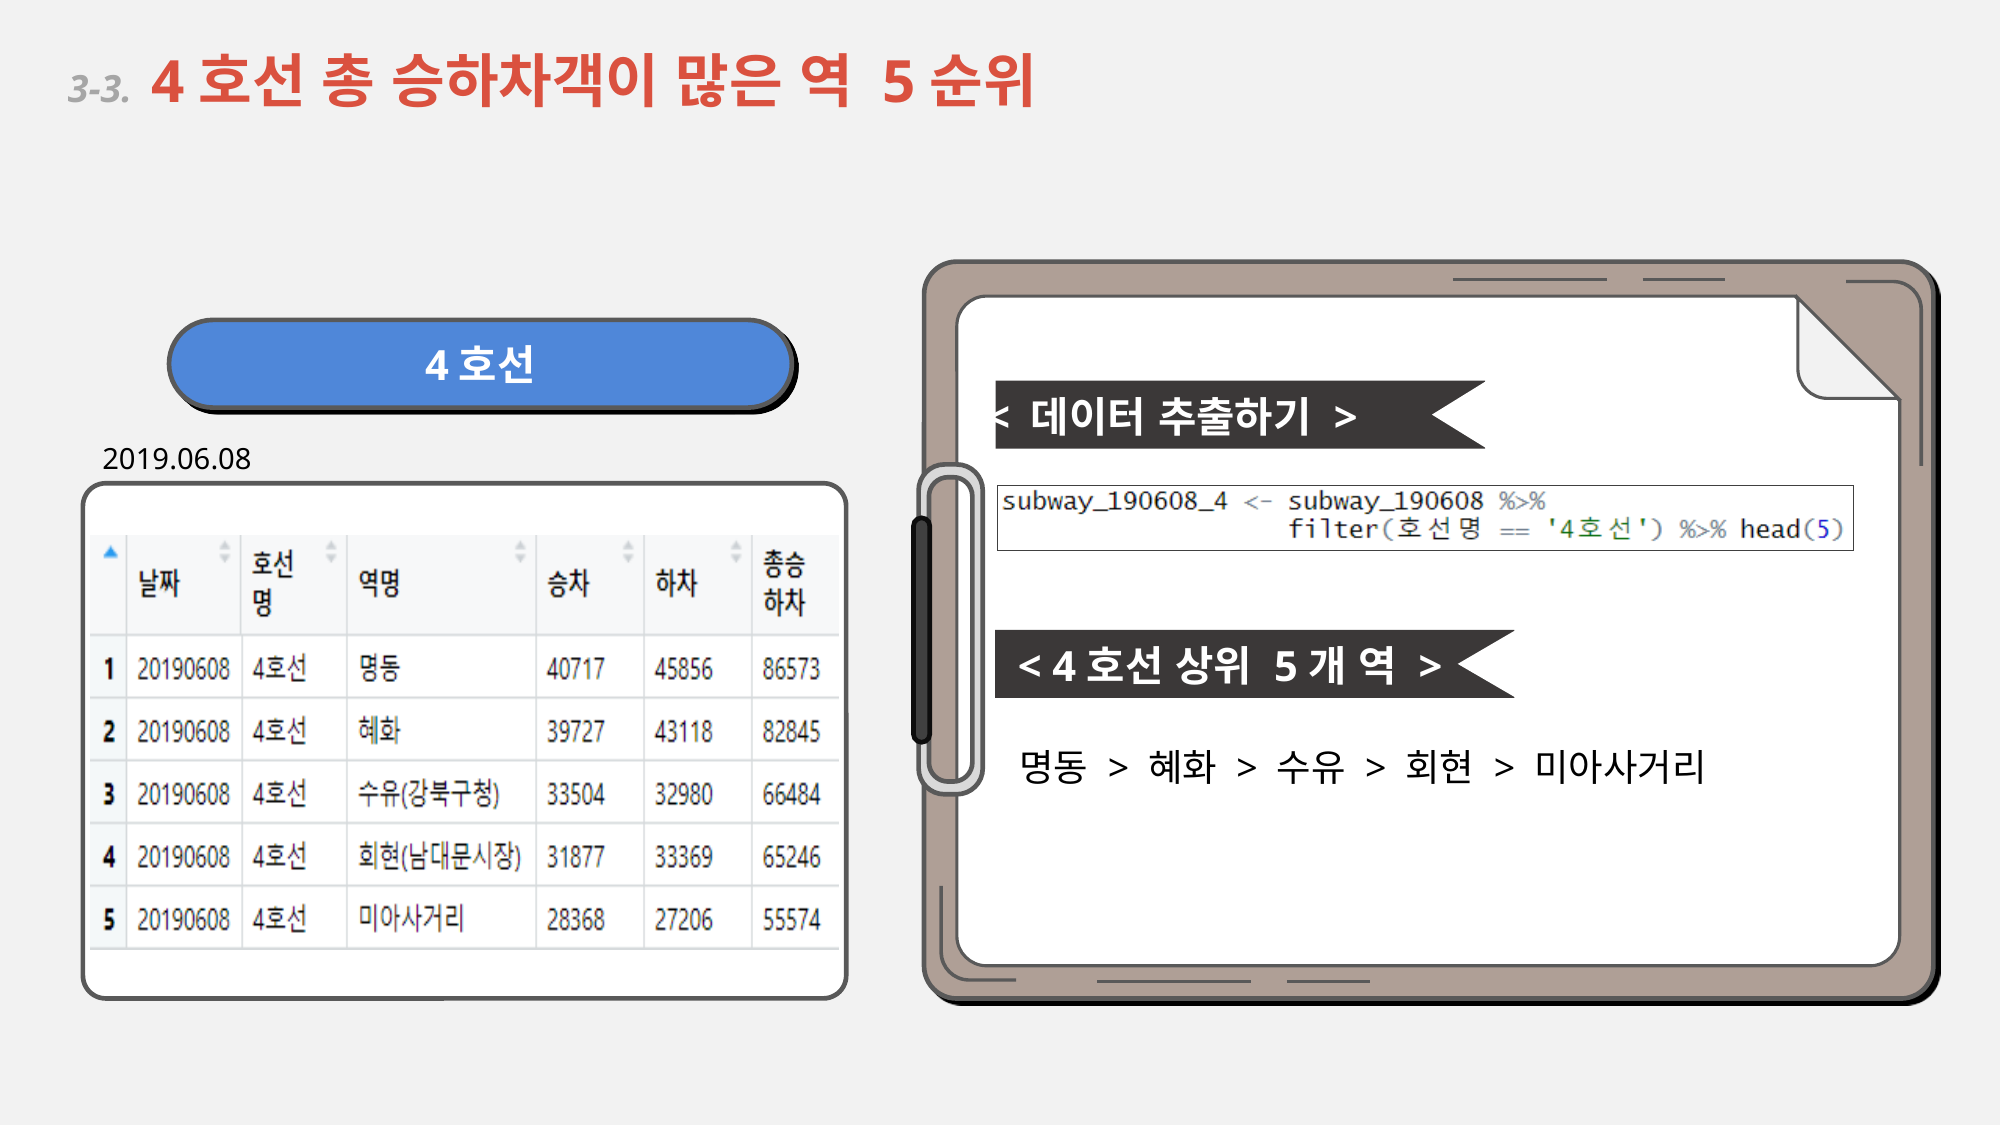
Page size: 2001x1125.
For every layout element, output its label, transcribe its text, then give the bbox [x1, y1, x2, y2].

text_box 4호선 [167, 318, 793, 409]
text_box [995, 380, 1487, 449]
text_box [995, 629, 1517, 698]
picture [997, 485, 1854, 551]
text_box [81, 482, 848, 1000]
picture [90, 535, 839, 950]
text_box 2019.06.08 [87, 432, 267, 483]
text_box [848, 125, 1965, 1125]
text_box 3-3. 4호선 총 승하차객이 많은 역 5순위 [53, 1, 1145, 122]
